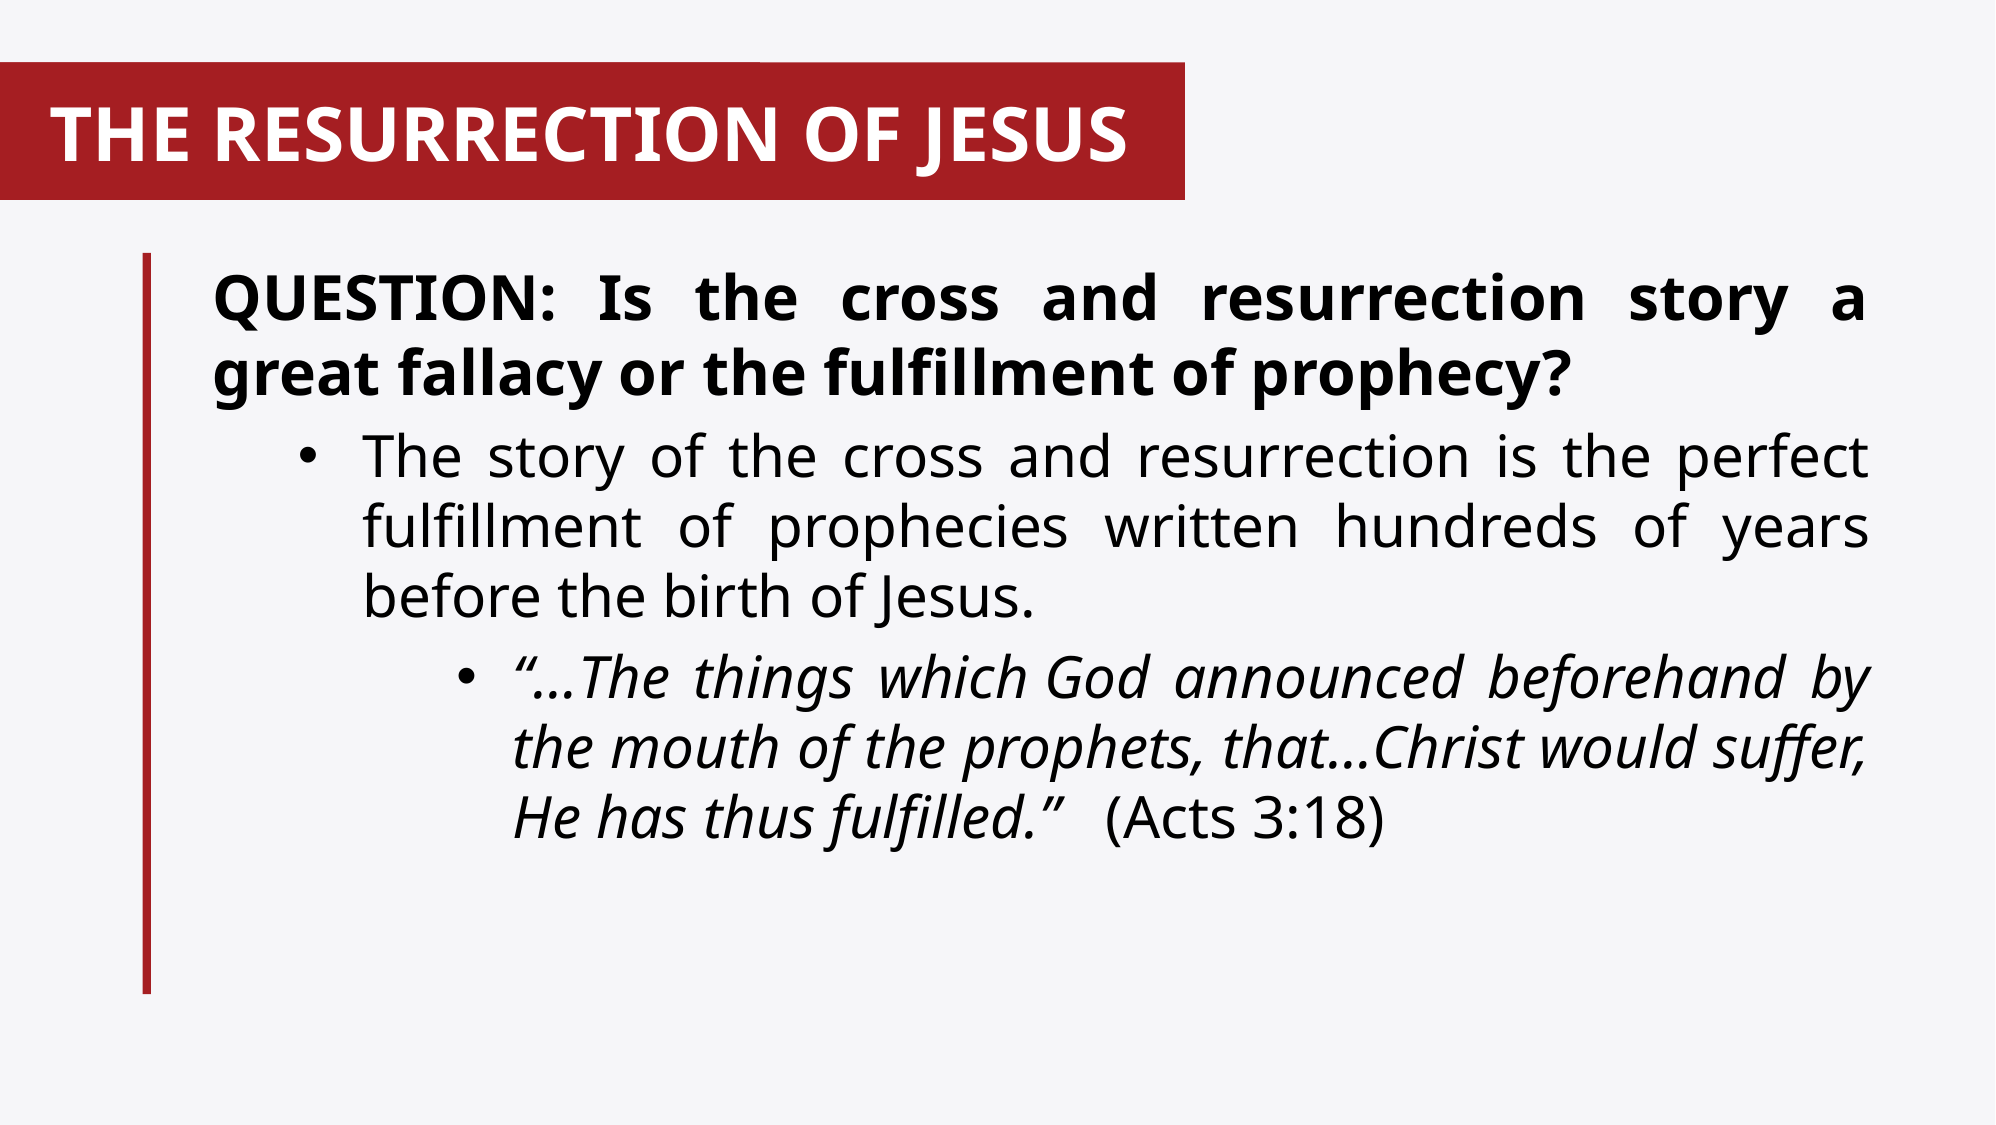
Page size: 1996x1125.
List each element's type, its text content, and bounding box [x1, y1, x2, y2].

subtitle QUESTION: Is the cross and resurrection story a great fallacy or the fulfillment of prophecy? The story of the cross and resurrection is the perfect fulfillment of prophecies written hundreds of years before the birth of Jesus. “…The things which God announced beforehand by the mouth of the prophets, that…Christ would suffer, He has thus fulfilled.” (Acts 3:18) [197, 249, 1885, 1125]
text_box THE RESURRECTION OF JESUS [0, 62, 1185, 200]
